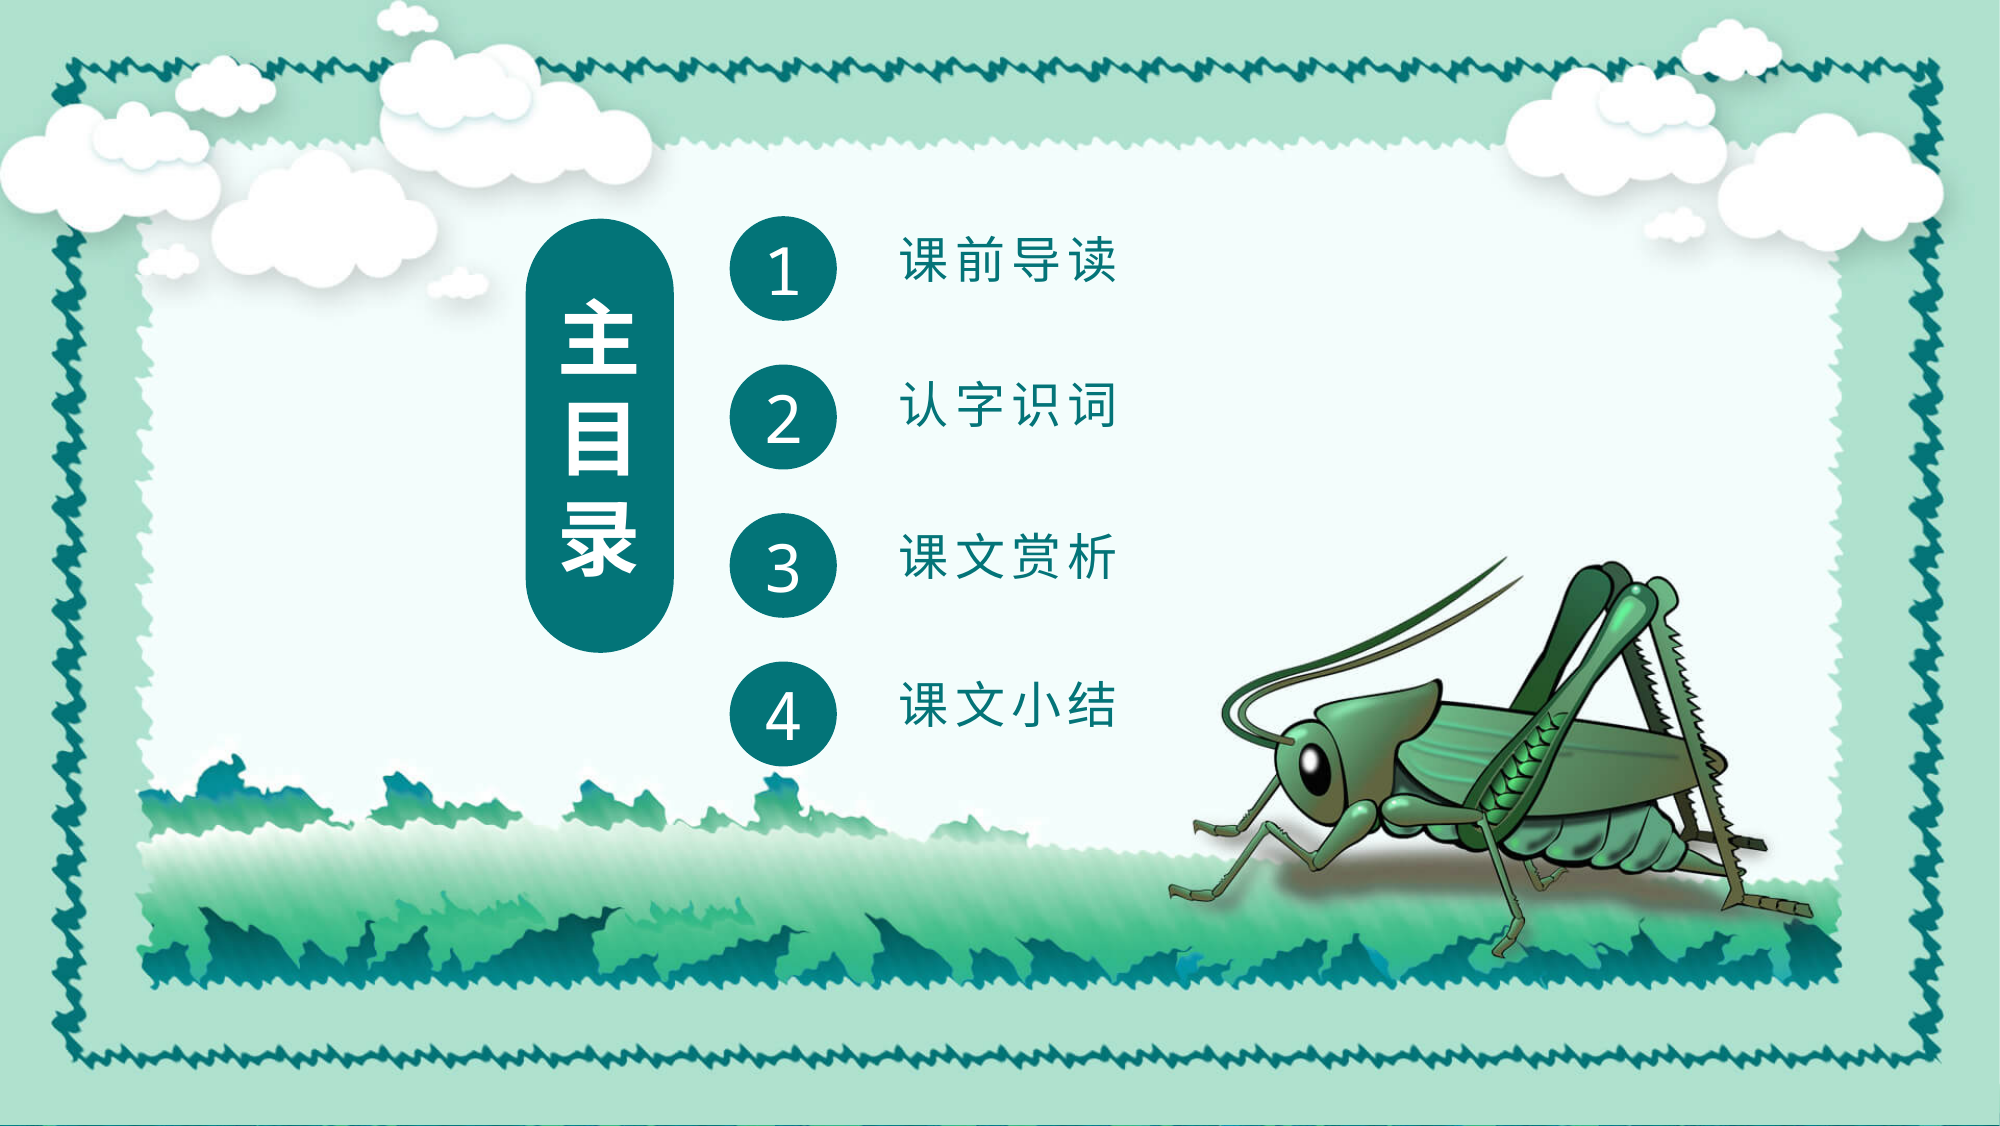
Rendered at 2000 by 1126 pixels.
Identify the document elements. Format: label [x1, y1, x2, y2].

picture [0, 0, 2000, 1126]
text_box [729, 215, 1280, 767]
